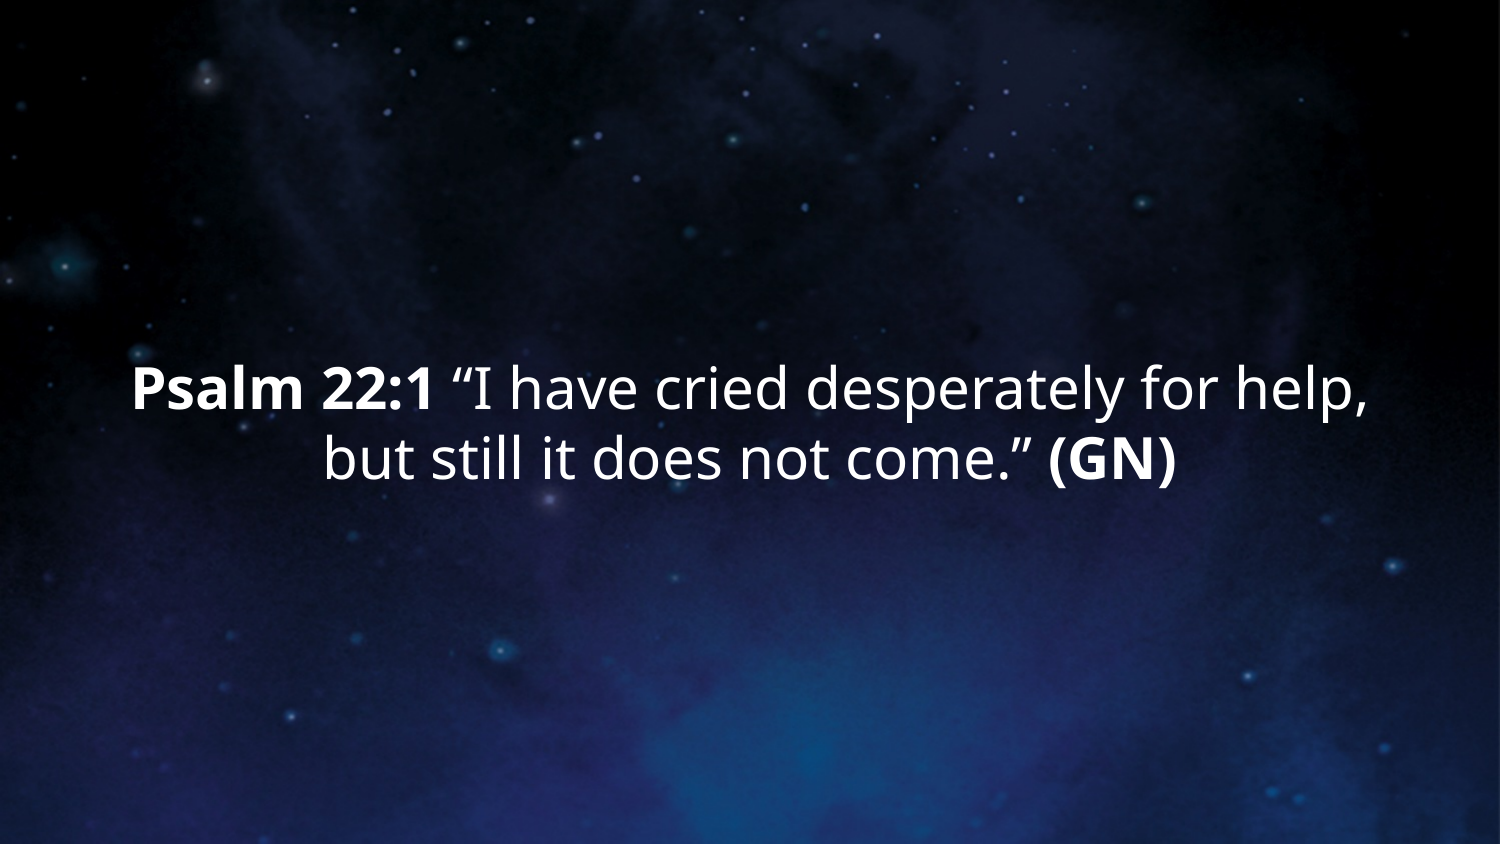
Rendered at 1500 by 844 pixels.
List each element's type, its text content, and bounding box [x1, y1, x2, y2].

title Psalm 22:1 “I have cried desperately for help, but still it does not come.” (GN) [112, 330, 1388, 512]
picture [0, 0, 1500, 844]
